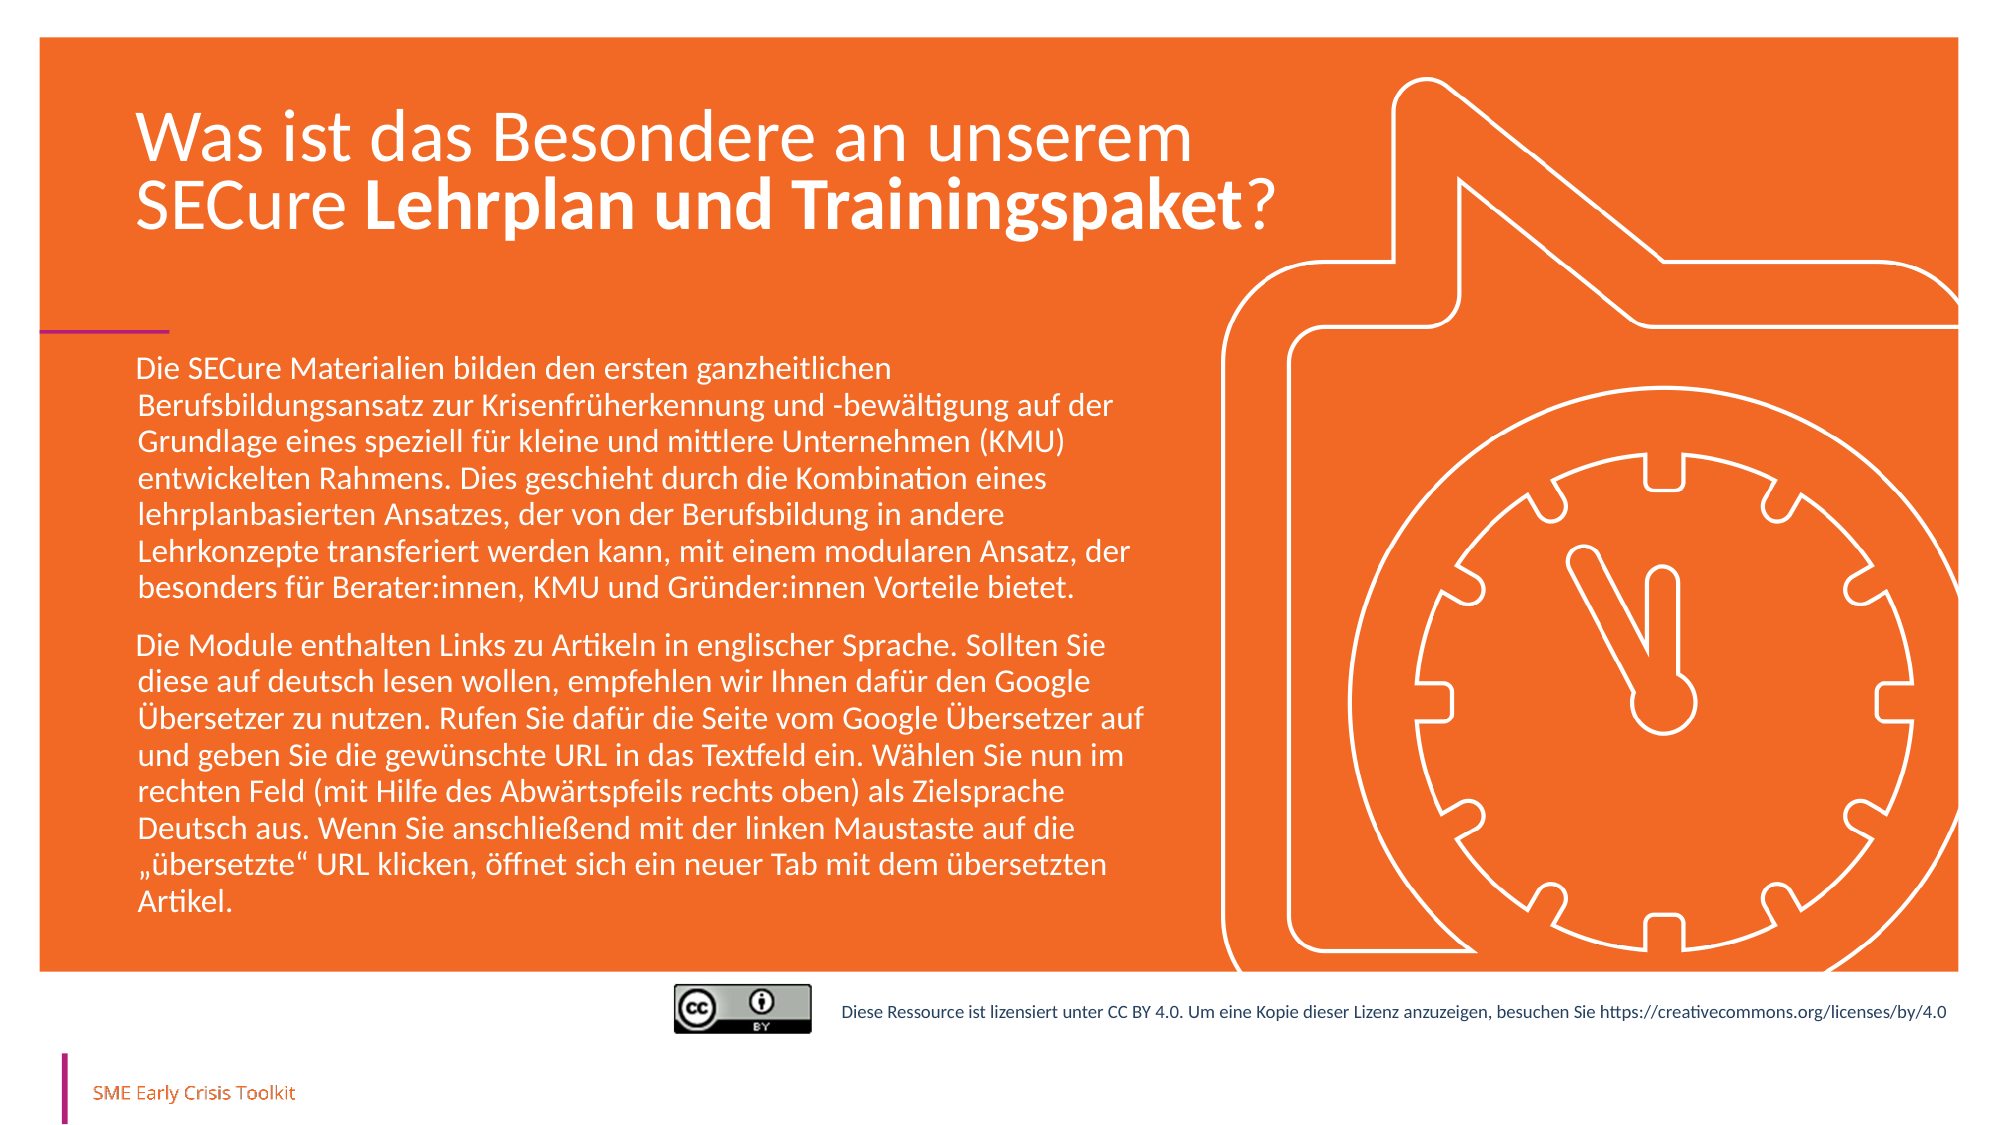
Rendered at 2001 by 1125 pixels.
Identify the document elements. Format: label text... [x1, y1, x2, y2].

list Was ist das Besondere an unserem SECure Lehrplan und Trainingspaket? [120, 100, 1063, 339]
text_box [38, 329, 170, 335]
picture [673, 983, 812, 1034]
picture [83, 1080, 295, 1104]
picture [1063, 34, 2001, 992]
text_box Diese Ressource ist lizensiert unter CC BY 4.0. Um eine Kopie dieser Lizenz anzuzeigen, besuchen Sie https://creativecommons.org/licenses/by/4.0 [826, 991, 1985, 1030]
list Die SECure Materialien bilden den ersten ganzheitlichen Berufsbildungsansatz zur Krisenfrüherkennung und -bewältigung auf der Grundlage eines speziell für kleine und mittlere Unternehmen (KMU) entwickelten Rahmens. Dies geschieht durch die Kombination eines lehrplanbasierten Ansatzes, der von der Berufsbildung in andere Lehrkonzepte transferiert werden kann, mit einem modularen Ansatz, der besonders für Berater:innen, KMU und Gründer:innen Vorteile bietet. Die Module enthalten Links zu Artikeln in englischer Sprache. Sollten Sie diese auf deutsch lesen wollen, empfehlen wir Ihnen dafür den Google Übersetzer zu nutzen. Rufen Sie dafür die Seite vom Google Übersetzer auf und geben Sie die gewünschte URL in das Textfeld ein. Wählen Sie nun im rechten Feld (mit Hilfe des Abwärtspfeils rechts oben) als Zielsprache Deutsch aus. Wenn Sie anschließend mit der linken Maustaste auf die „übersetzte“ URL klicken, öffnet sich ein neuer Tab mit dem übersetzten Artikel. [120, 343, 1063, 946]
